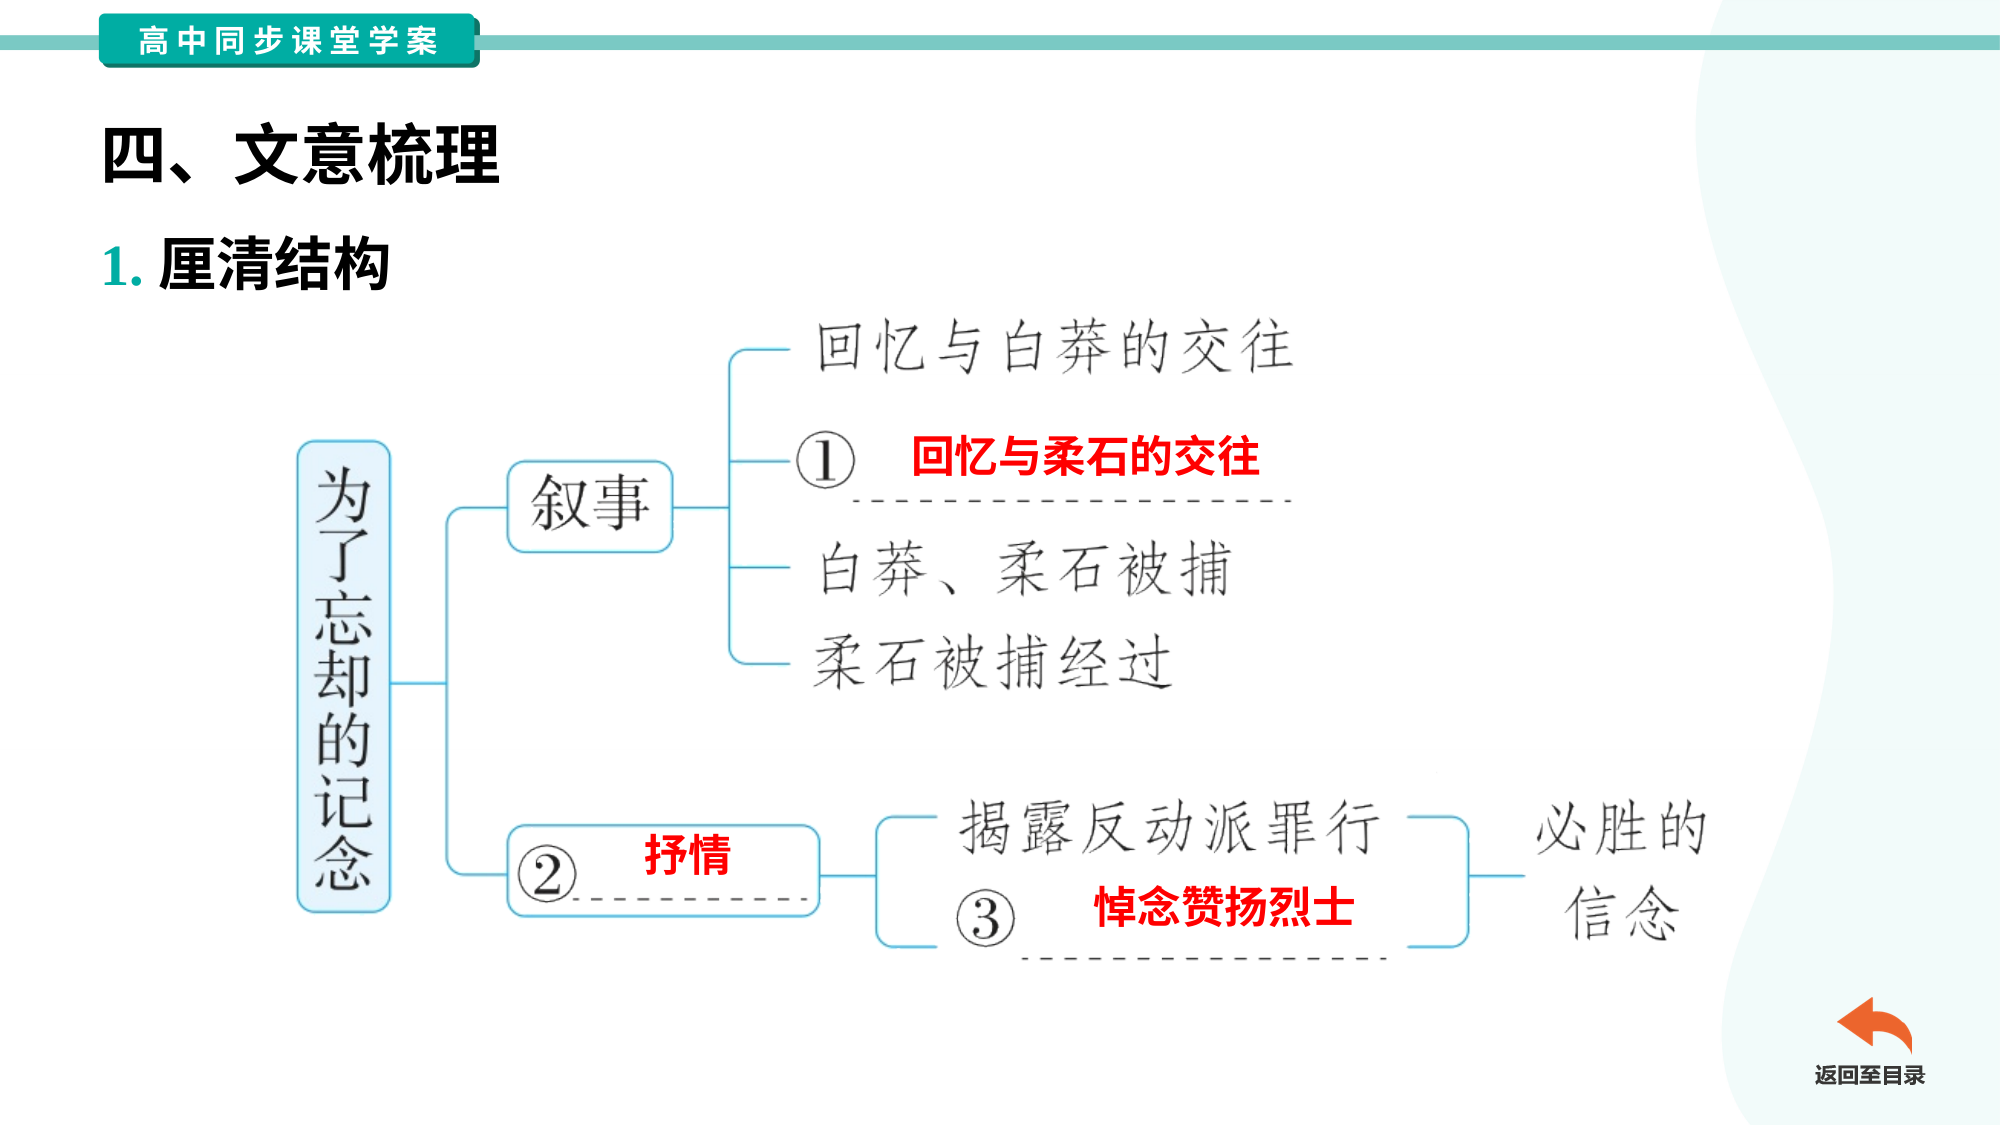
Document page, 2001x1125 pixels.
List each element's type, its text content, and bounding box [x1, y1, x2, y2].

text_box 1.厘清结构 [100, 192, 1899, 297]
picture [0, 0, 2000, 1125]
text_box 四、文意梳理 [100, 76, 1899, 192]
